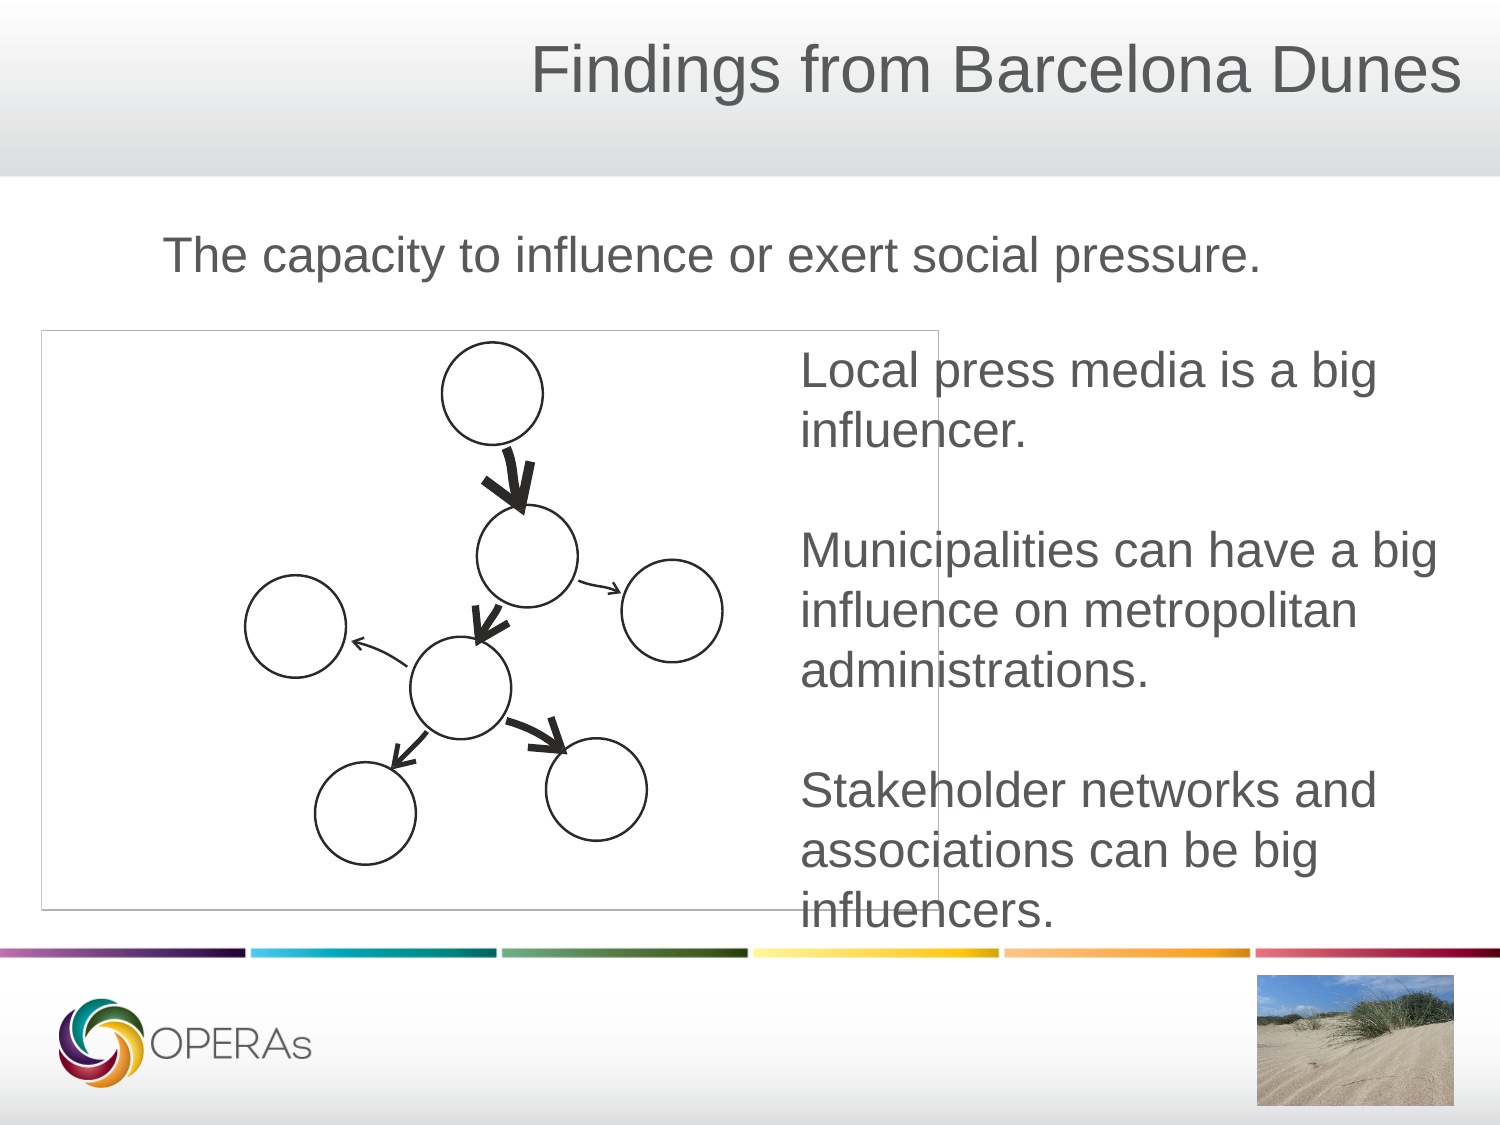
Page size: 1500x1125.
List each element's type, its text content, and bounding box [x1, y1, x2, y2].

picture [0, 0, 1500, 1125]
text_box Local press media is a big influencer. Municipalities can have a big influence on metropolitan administrations. Stakeholder networks and associations can be big influencers. [785, 329, 1483, 1005]
text_box The capacity to influence or exert social pressure. [147, 215, 1365, 290]
title Findings from Barcelona Dunes [88, 30, 1464, 177]
